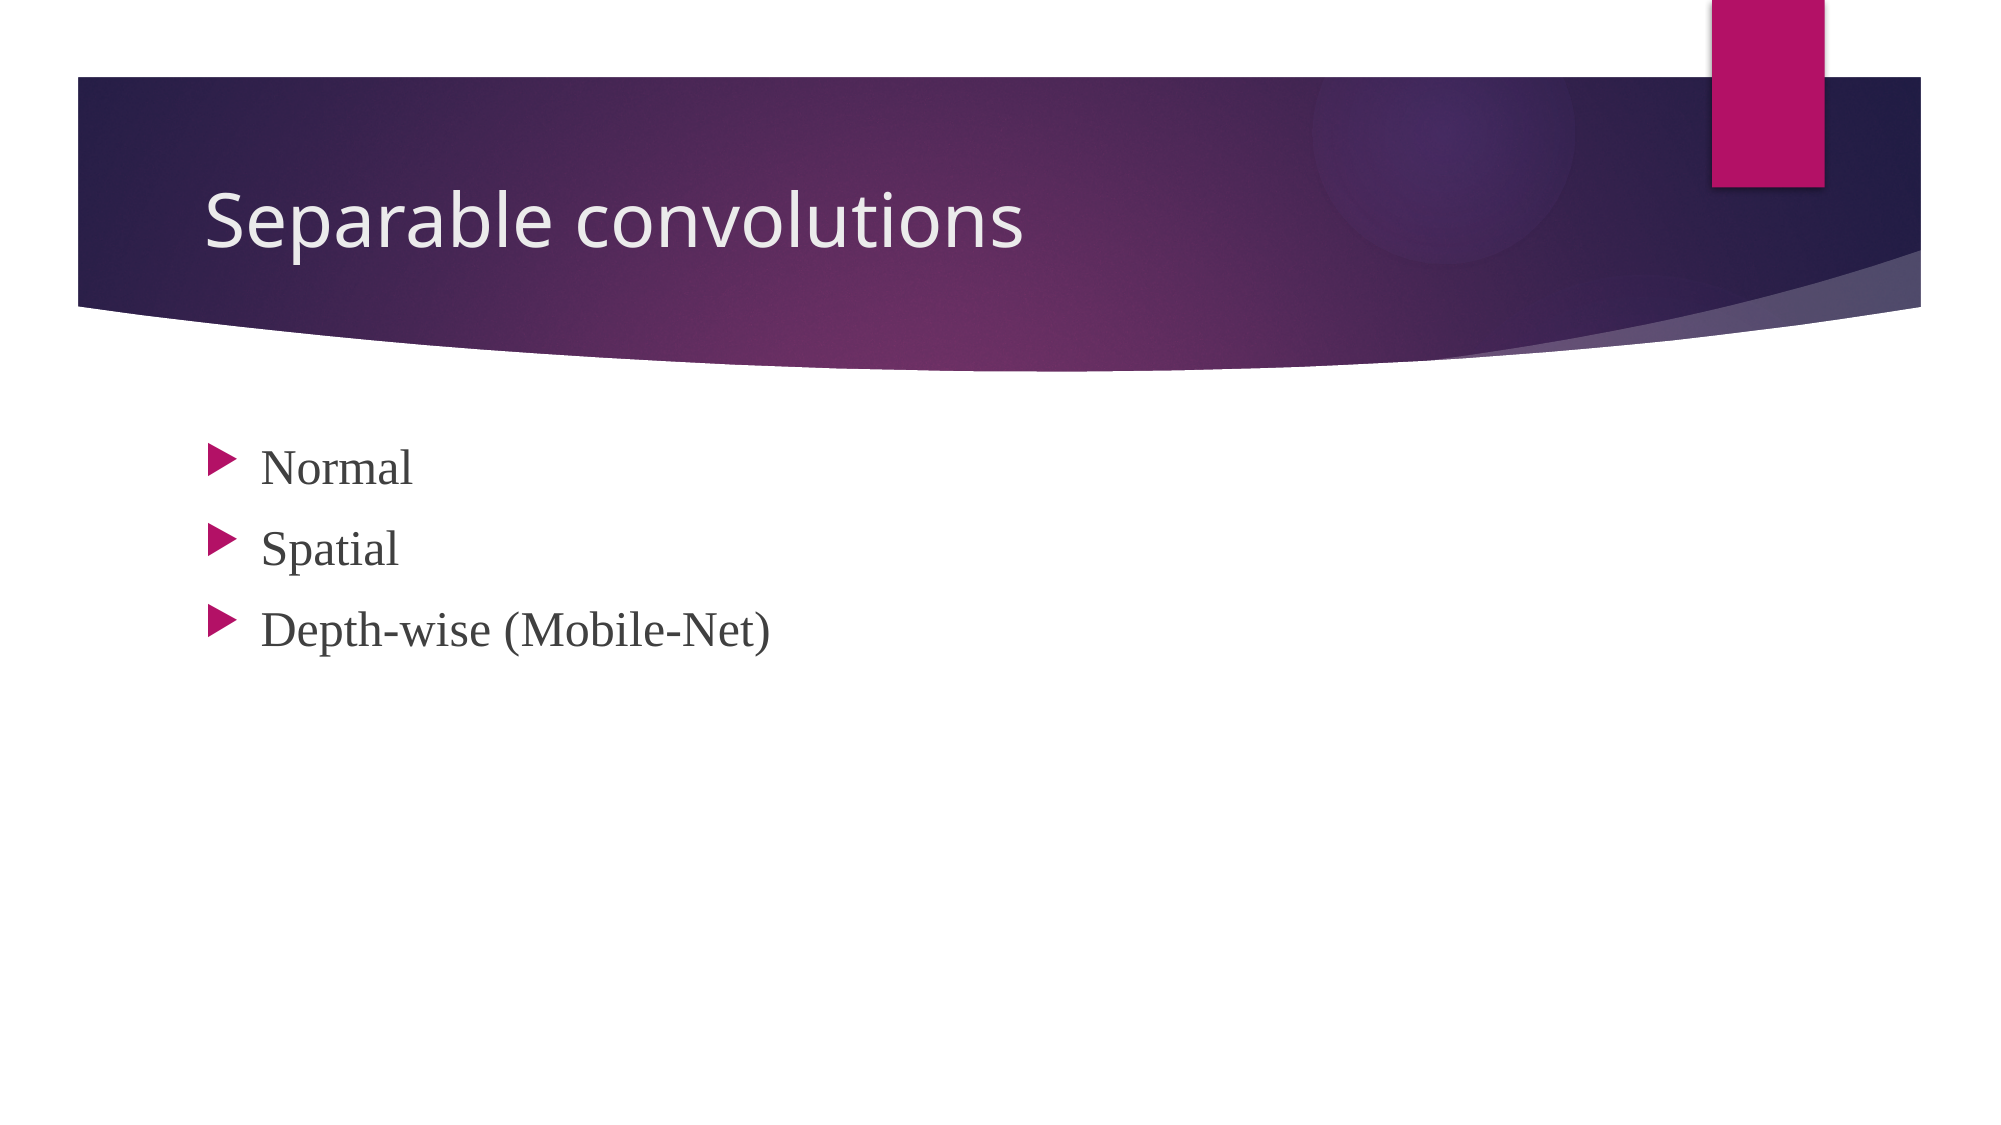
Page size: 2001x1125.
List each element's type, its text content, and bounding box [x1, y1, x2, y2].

list Normal Spatial Depth-wise (Mobile-Net) [189, 427, 1638, 988]
title Separable convolutions [189, 159, 1627, 276]
